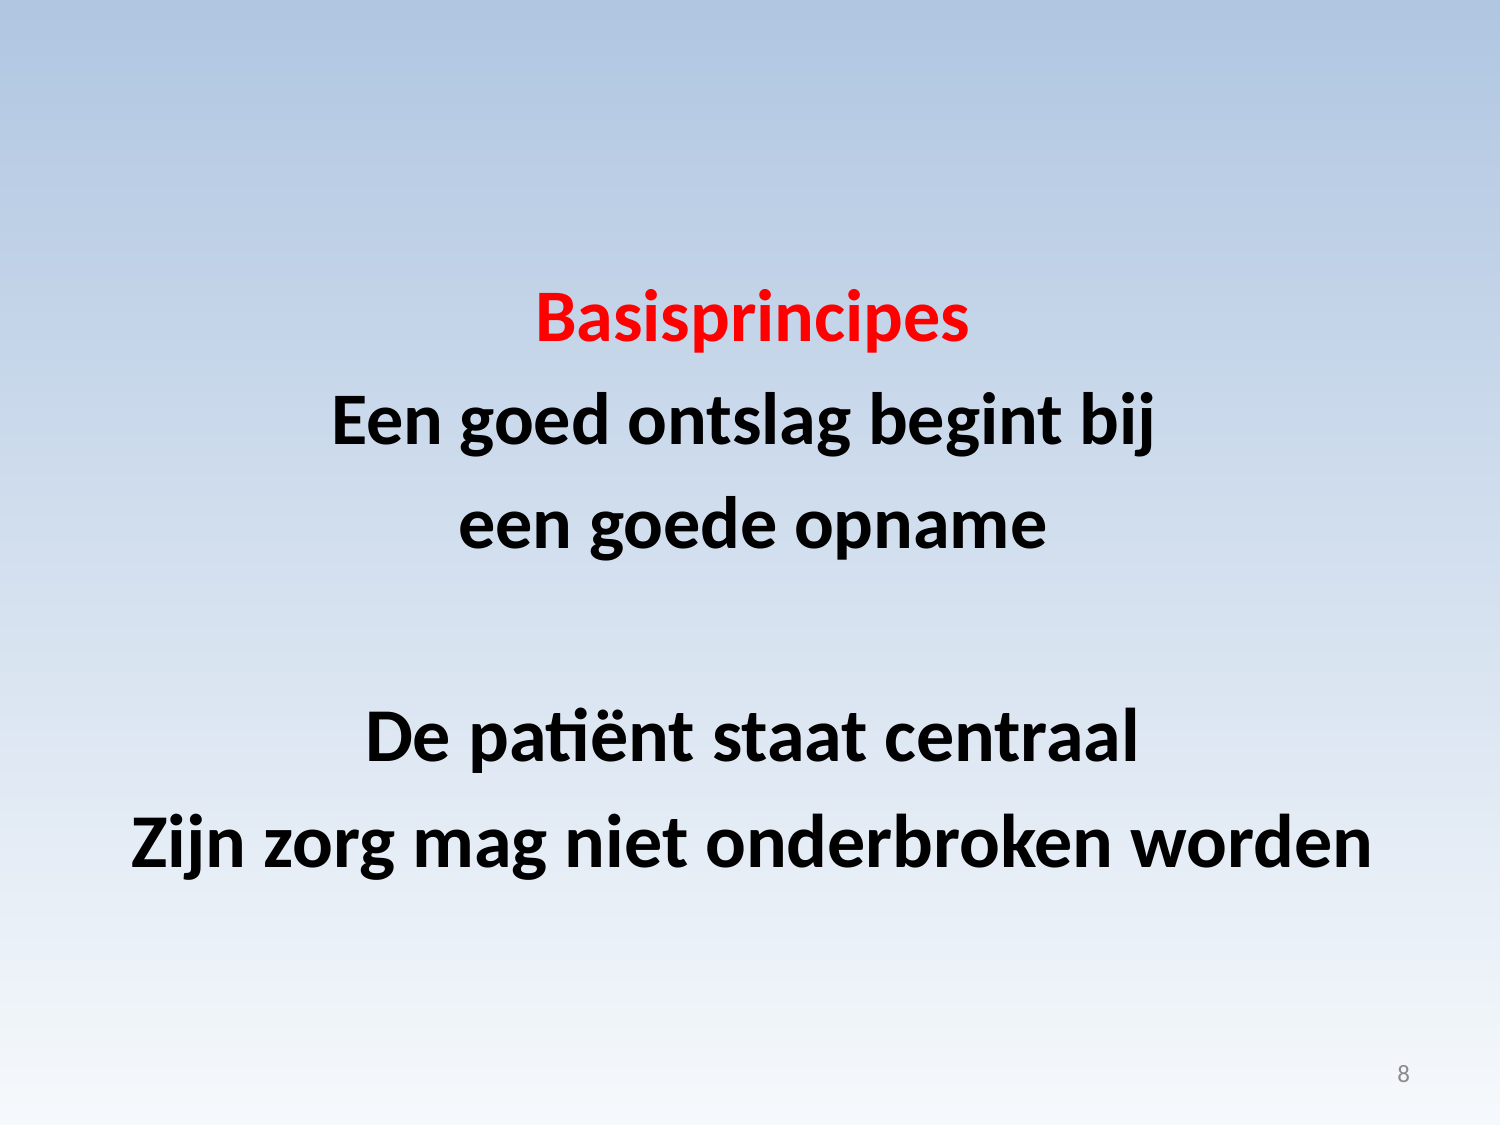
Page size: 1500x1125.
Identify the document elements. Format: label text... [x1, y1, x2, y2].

list Basisprincipes Een goed ontslag begint bij een goede opname De patiënt staat centraal Zijn zorg mag niet onderbroken worden [64, 172, 1441, 897]
slide_number 8 [1074, 1042, 1425, 1103]
